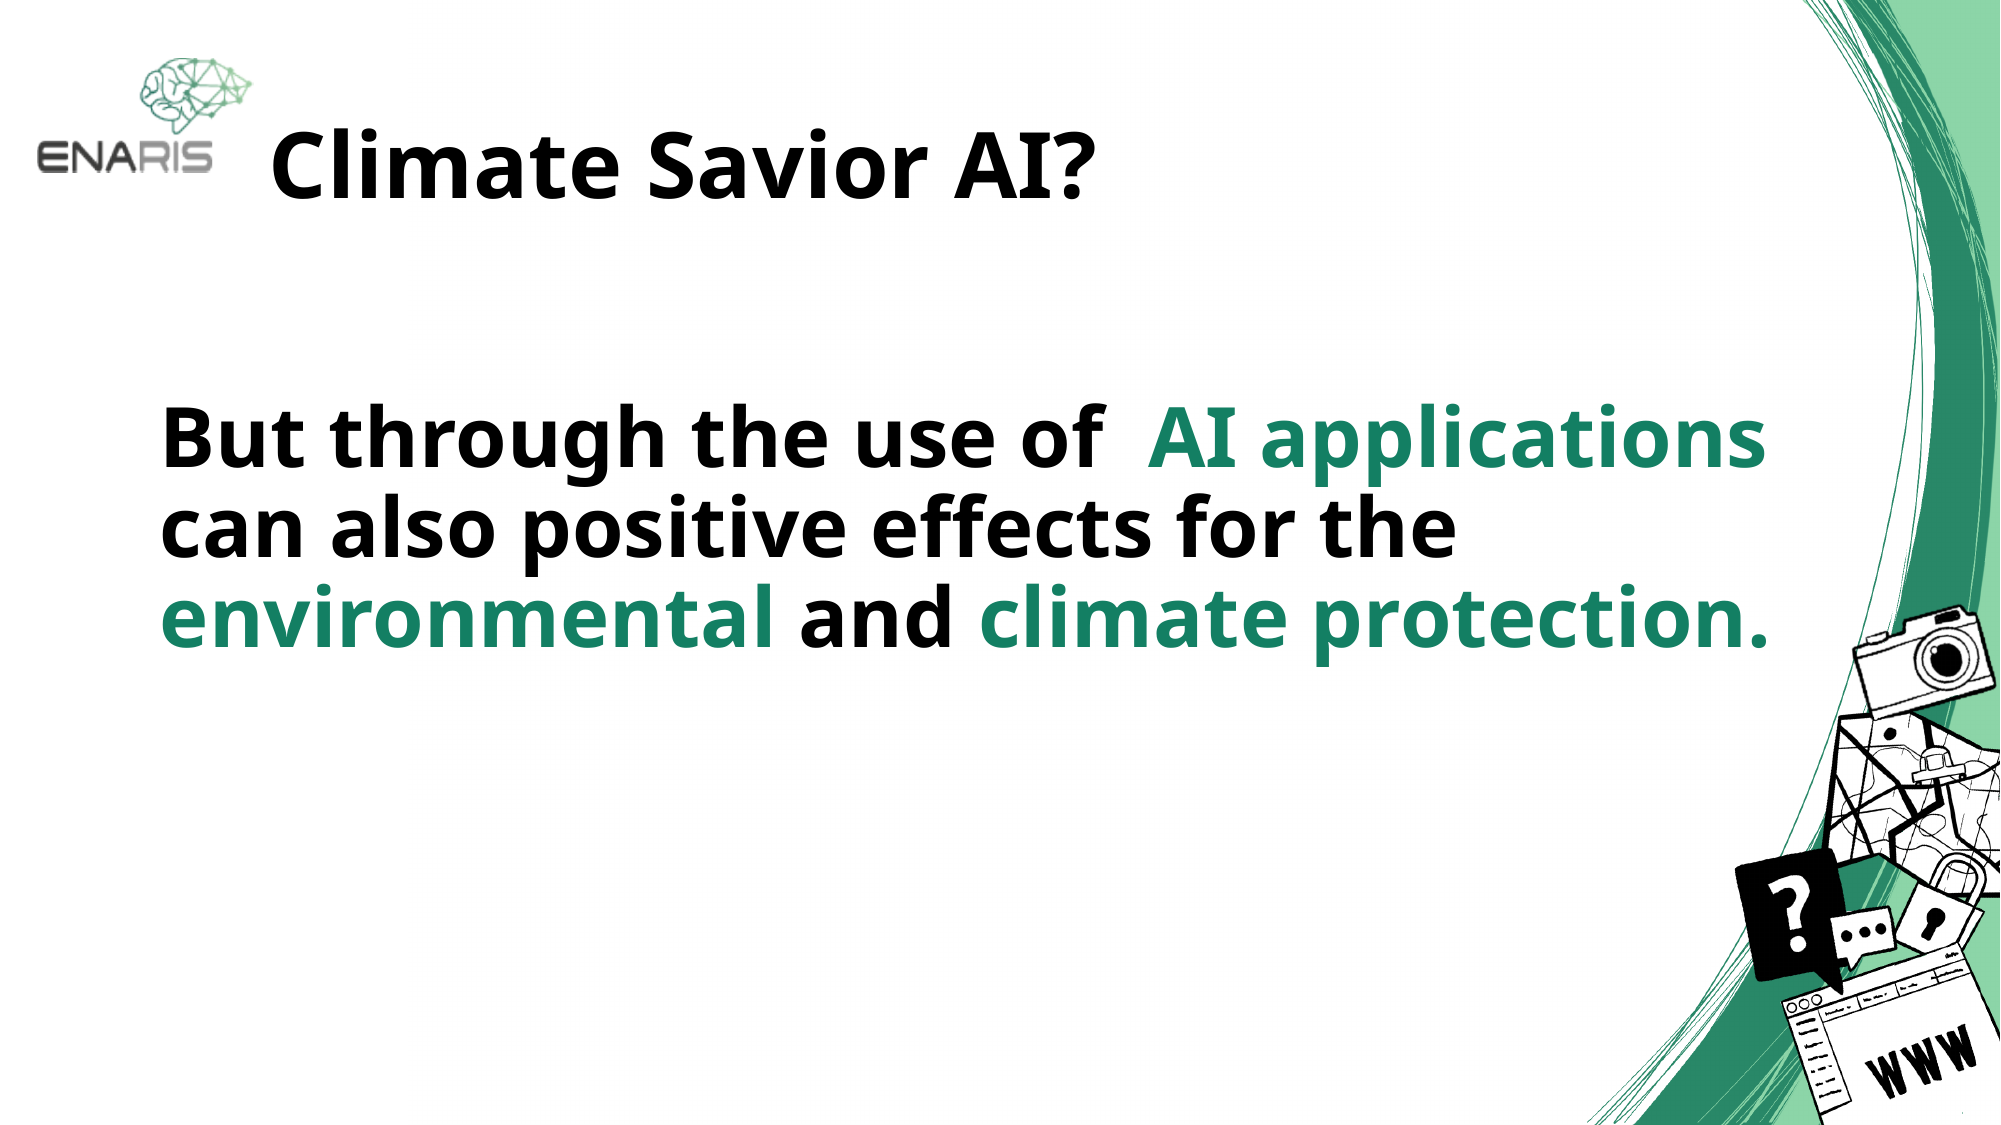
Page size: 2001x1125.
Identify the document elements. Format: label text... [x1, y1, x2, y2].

list But through the use of AI applications can also positive effects for the environmental and climate protection. [145, 388, 1798, 737]
title Climate Savior AI? [253, 59, 1863, 278]
picture [37, 58, 254, 173]
picture [408, 0, 2000, 1125]
